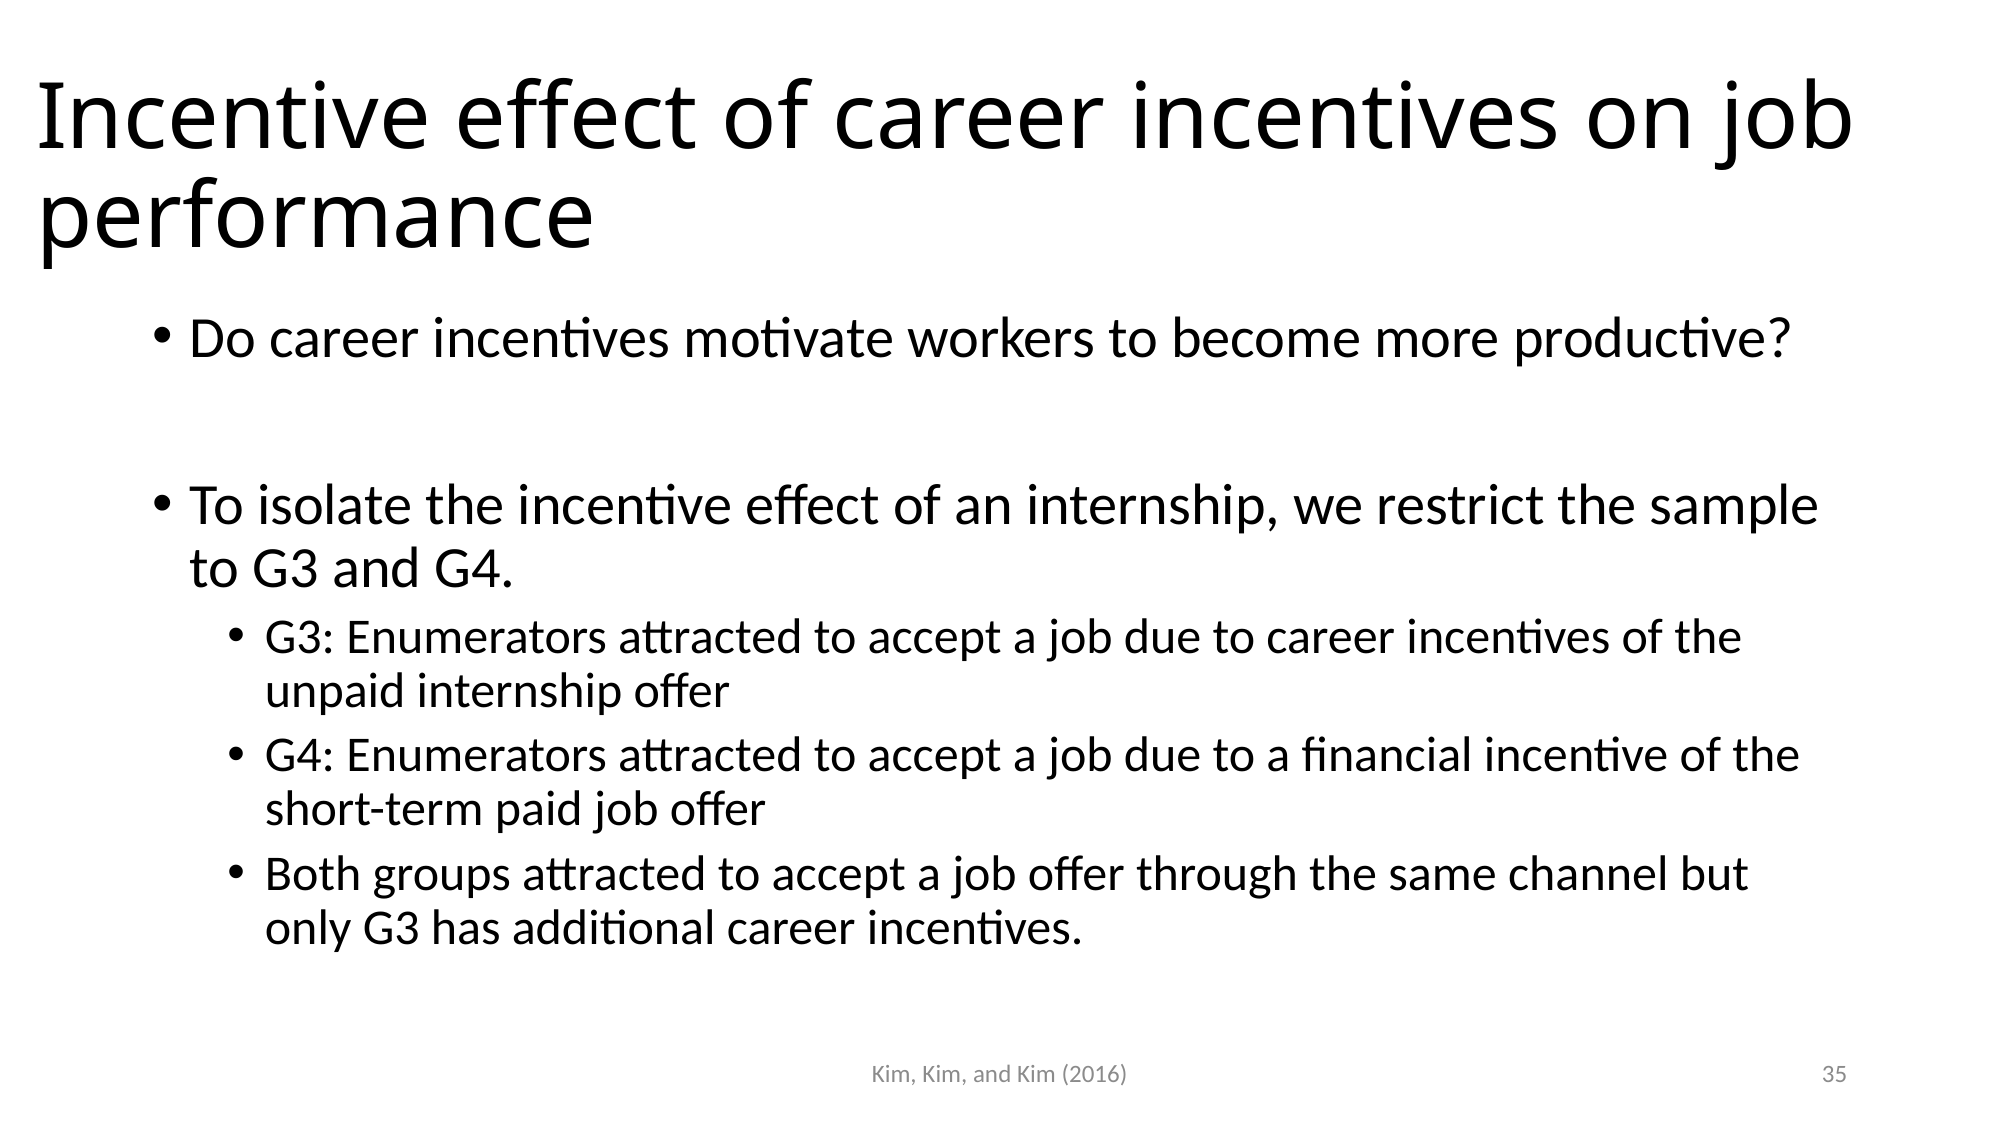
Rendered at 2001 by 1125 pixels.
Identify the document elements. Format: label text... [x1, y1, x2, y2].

title Incentive effect of career incentives on job performance [21, 59, 2000, 278]
footer Kim, Kim, and Kim (2016) [662, 1042, 1338, 1103]
list Do career incentives motivate workers to become more productive? To isolate the incentive effect of an internship, we restrict the sample to G3 and G4. G3: Enumerators attracted to accept a job due to career incentives of the unpaid internship offer G4: Enumerators attracted to accept a job due to a financial incentive of the short-term paid job offer Both groups attracted to accept a job offer through the same channel but only G3 has additional career incentives. [137, 299, 1863, 1014]
slide_number 35 [1412, 1042, 1863, 1103]
